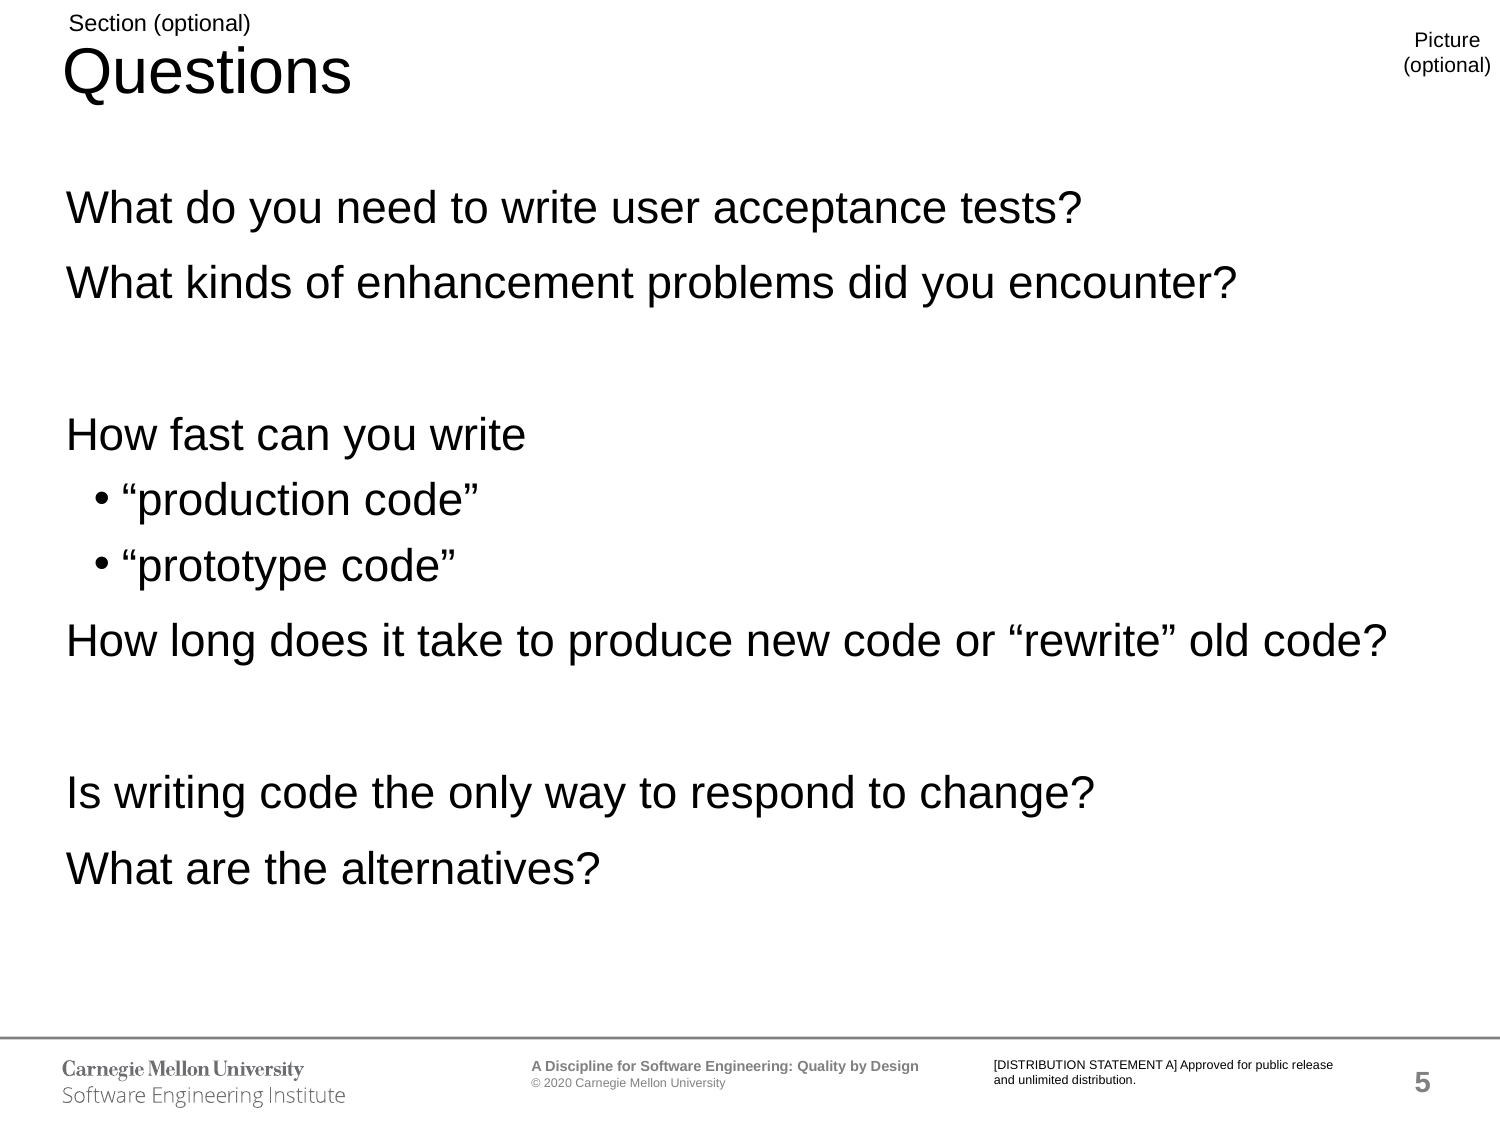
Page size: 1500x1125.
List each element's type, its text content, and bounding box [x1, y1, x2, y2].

title Questions [62, 37, 1338, 182]
list What do you need to write user acceptance tests? What kinds of enhancement problems did you encounter? How fast can you write “production code” “prototype code” How long does it take to produce new code or “rewrite” old code? Is writing code the only way to respond to change? What are the alternatives? [65, 177, 1431, 1000]
